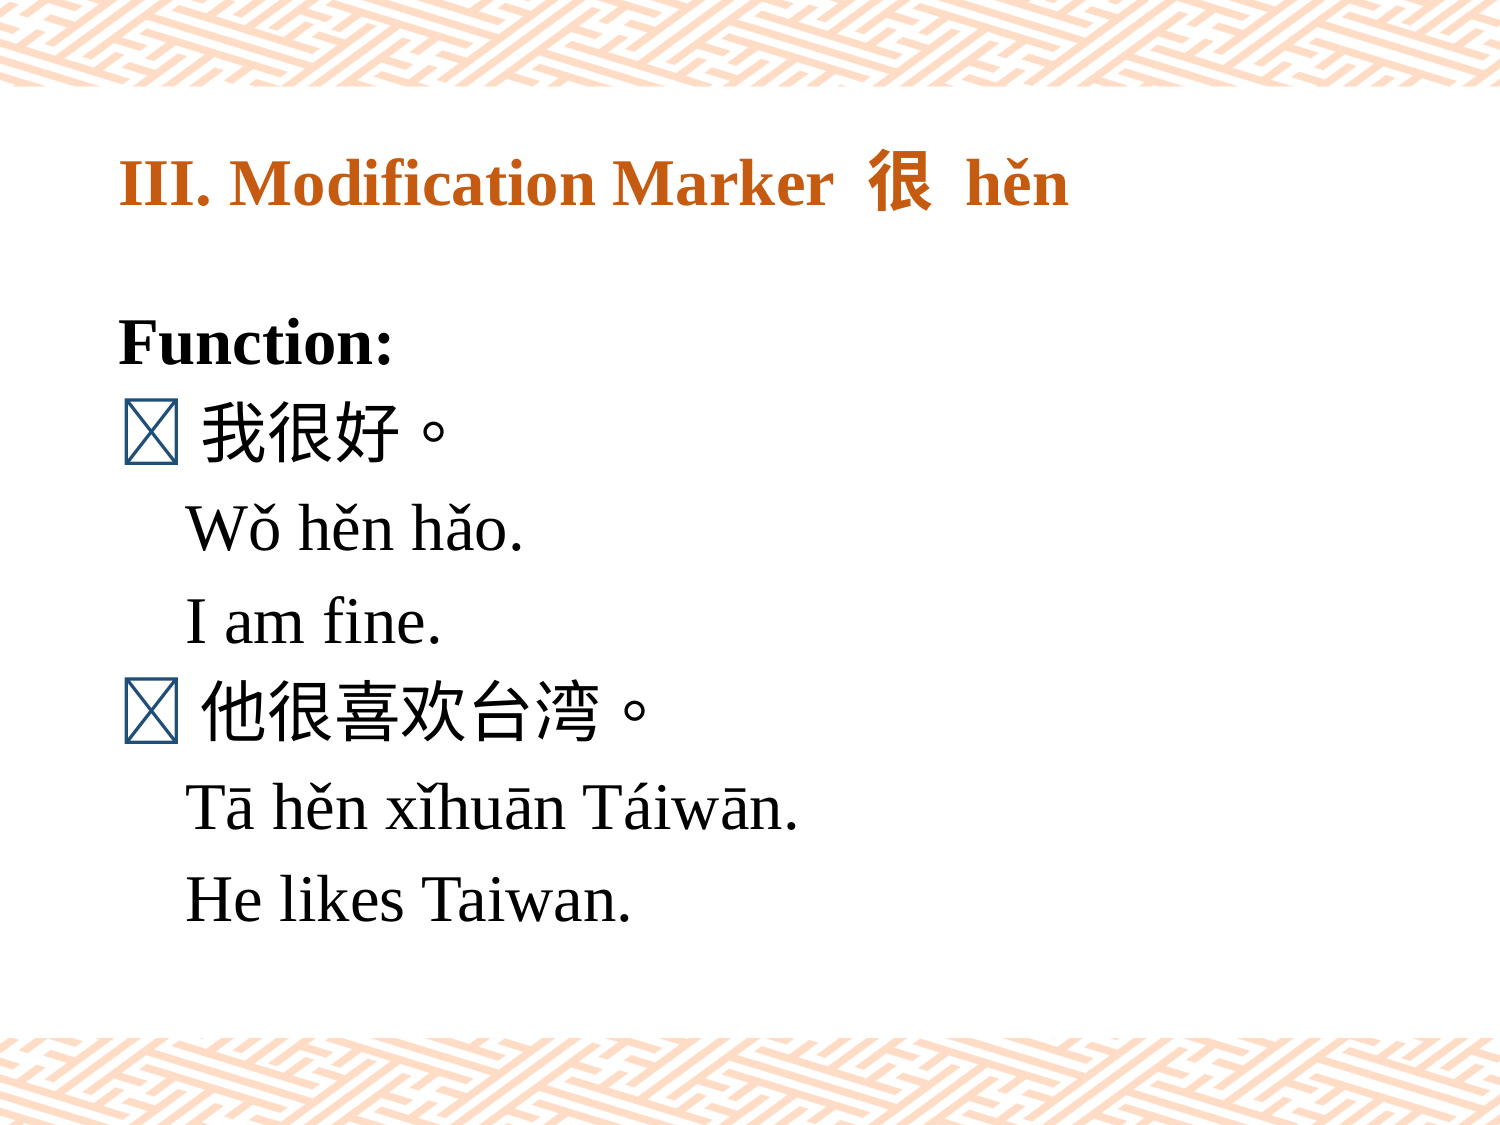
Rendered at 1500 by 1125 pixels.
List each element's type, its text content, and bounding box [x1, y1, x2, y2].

list Function: 我很好。 Wǒ hěn hǎo. I am fine. 他很喜欢台湾。 Tā hěn xǐhuān Táiwān. He likes Taiwan. [103, 299, 1397, 1014]
picture [0, 0, 1500, 1125]
title III. Modification Marker 很 hěn [103, 75, 1397, 293]
